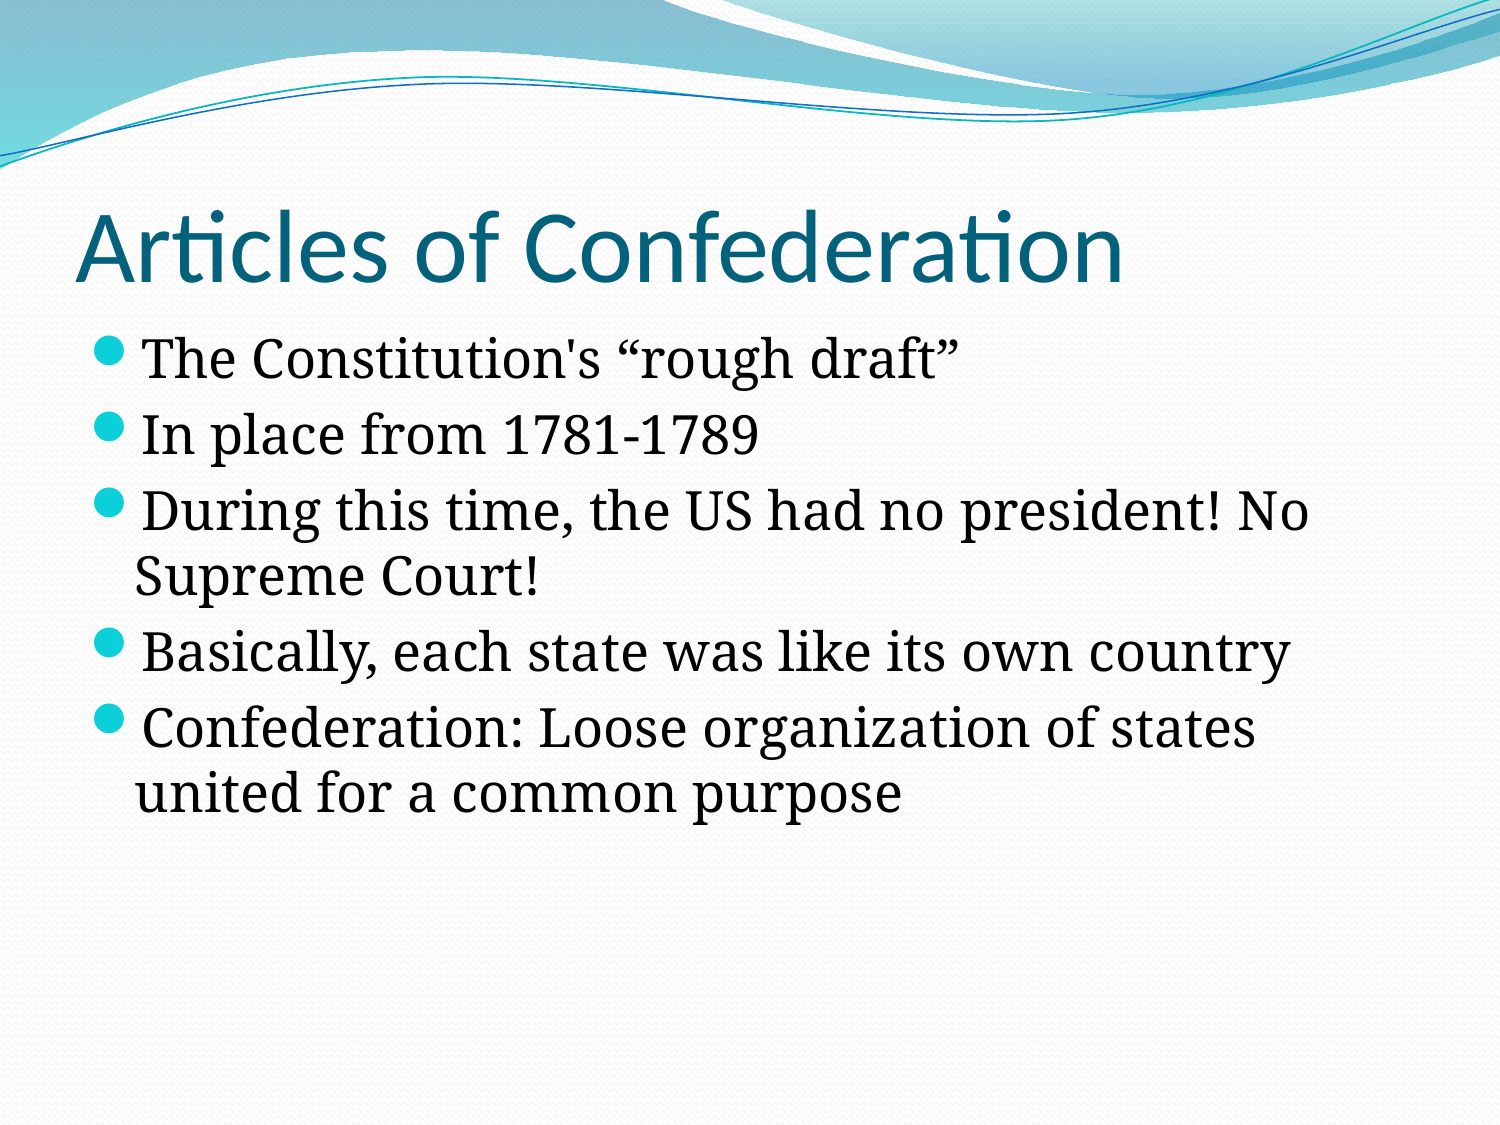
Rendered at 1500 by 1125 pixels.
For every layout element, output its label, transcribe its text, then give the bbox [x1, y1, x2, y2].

title Articles of Confederation [75, 115, 1425, 303]
list The Constitution's “rough draft” In place from 1781-1789 During this time, the US had no president! No Supreme Court! Basically, each state was like its own country Confederation: Loose organization of states united for a common purpose [75, 317, 1425, 1038]
